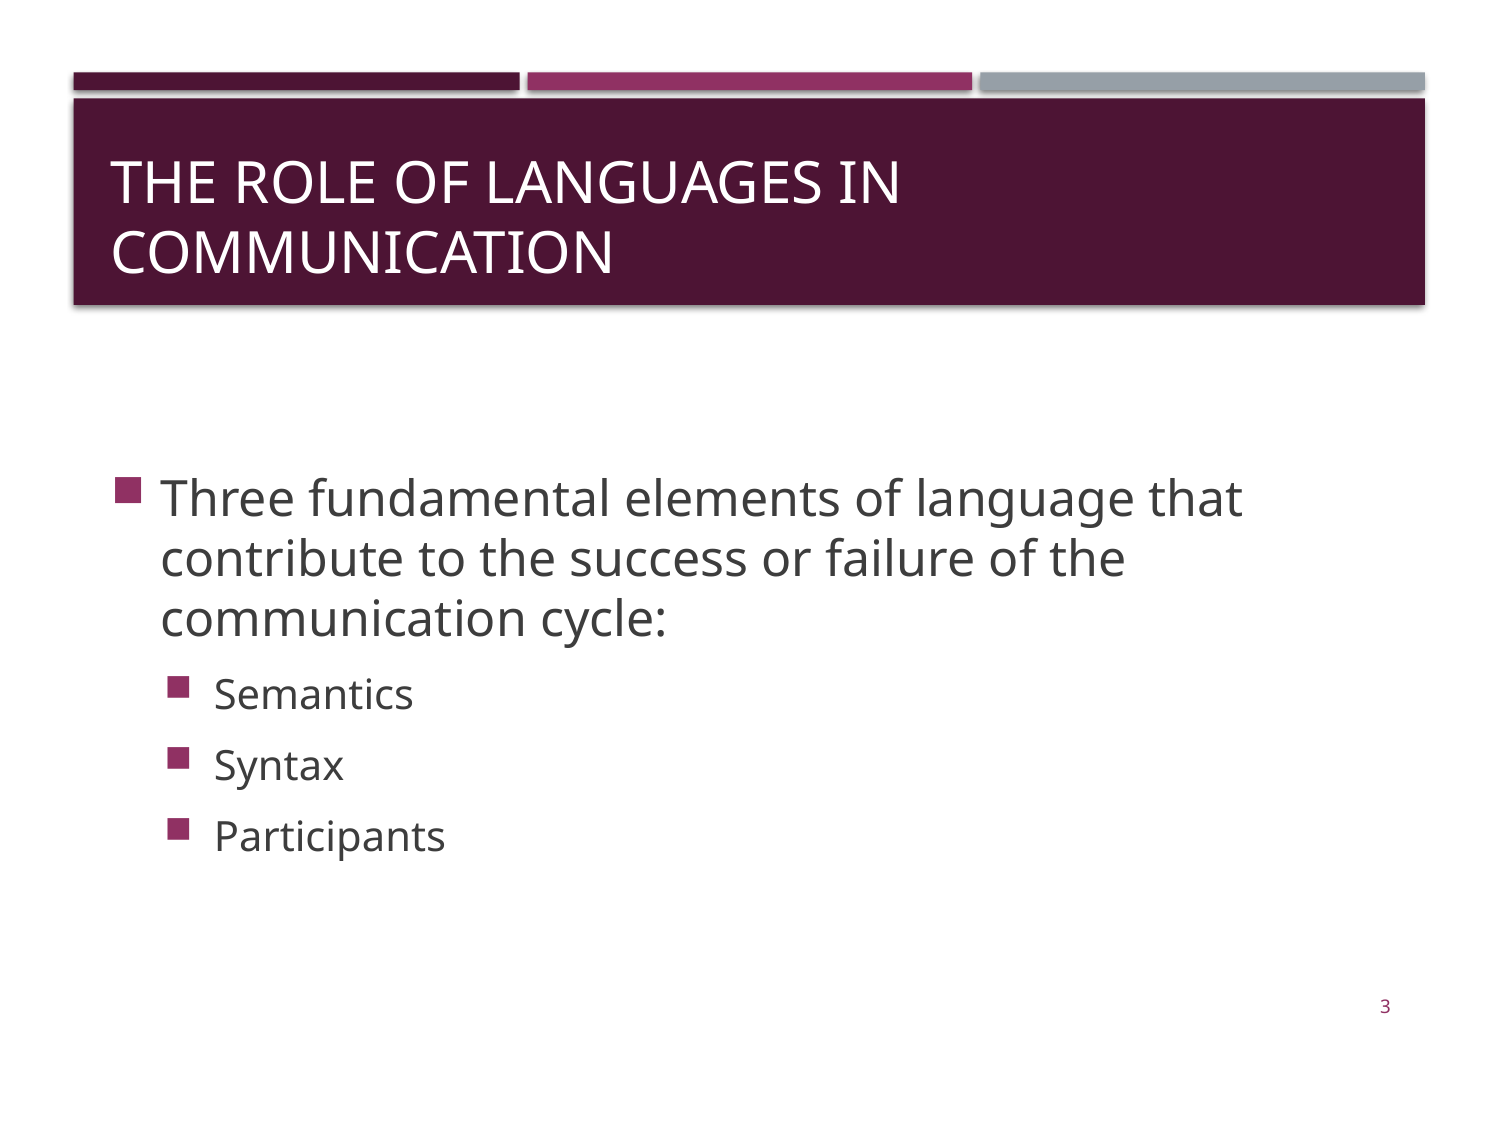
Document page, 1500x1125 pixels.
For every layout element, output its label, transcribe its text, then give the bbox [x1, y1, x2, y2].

slide_number 3 [1279, 977, 1406, 1037]
list Three fundamental elements of language that contribute to the success or failure of the communication cycle: Semantics Syntax Participants [95, 365, 1406, 962]
title The Role of Languages in Communication [95, 114, 1406, 293]
